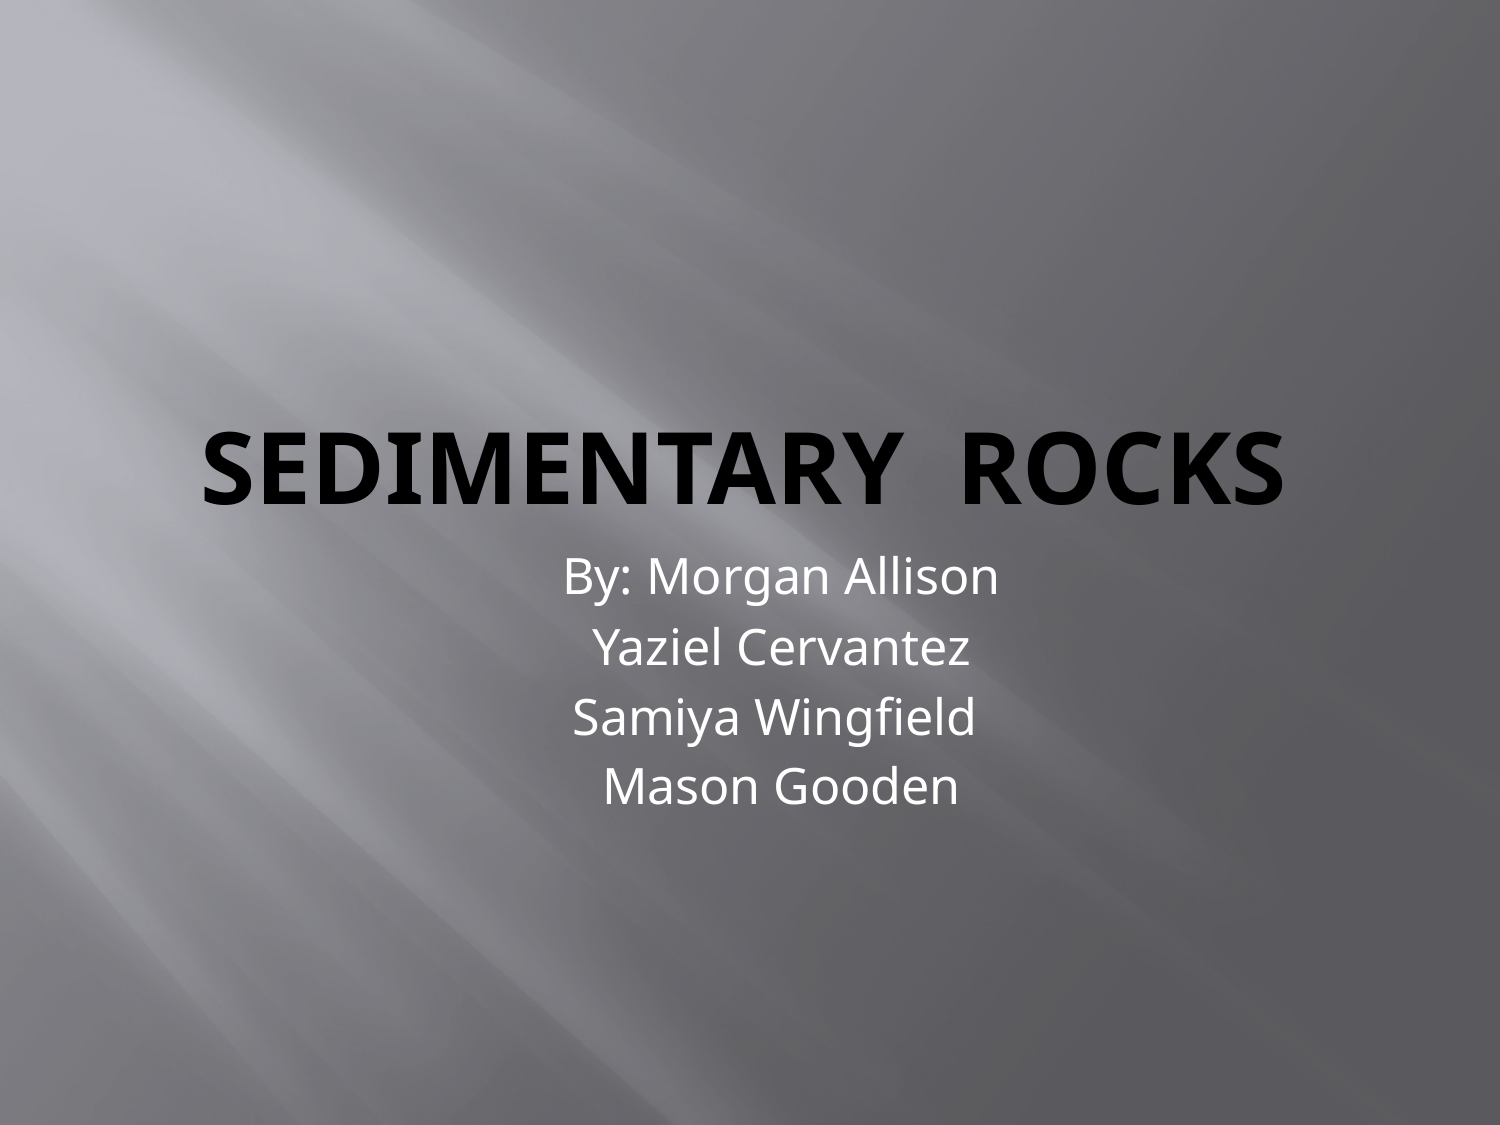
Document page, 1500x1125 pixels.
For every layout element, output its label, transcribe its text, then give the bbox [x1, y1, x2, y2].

subtitle By: Morgan Allison Yaziel Cervantez Samiya Wingfield Mason Gooden [137, 537, 1426, 825]
title Sedimentary Rocks [69, 224, 1420, 525]
